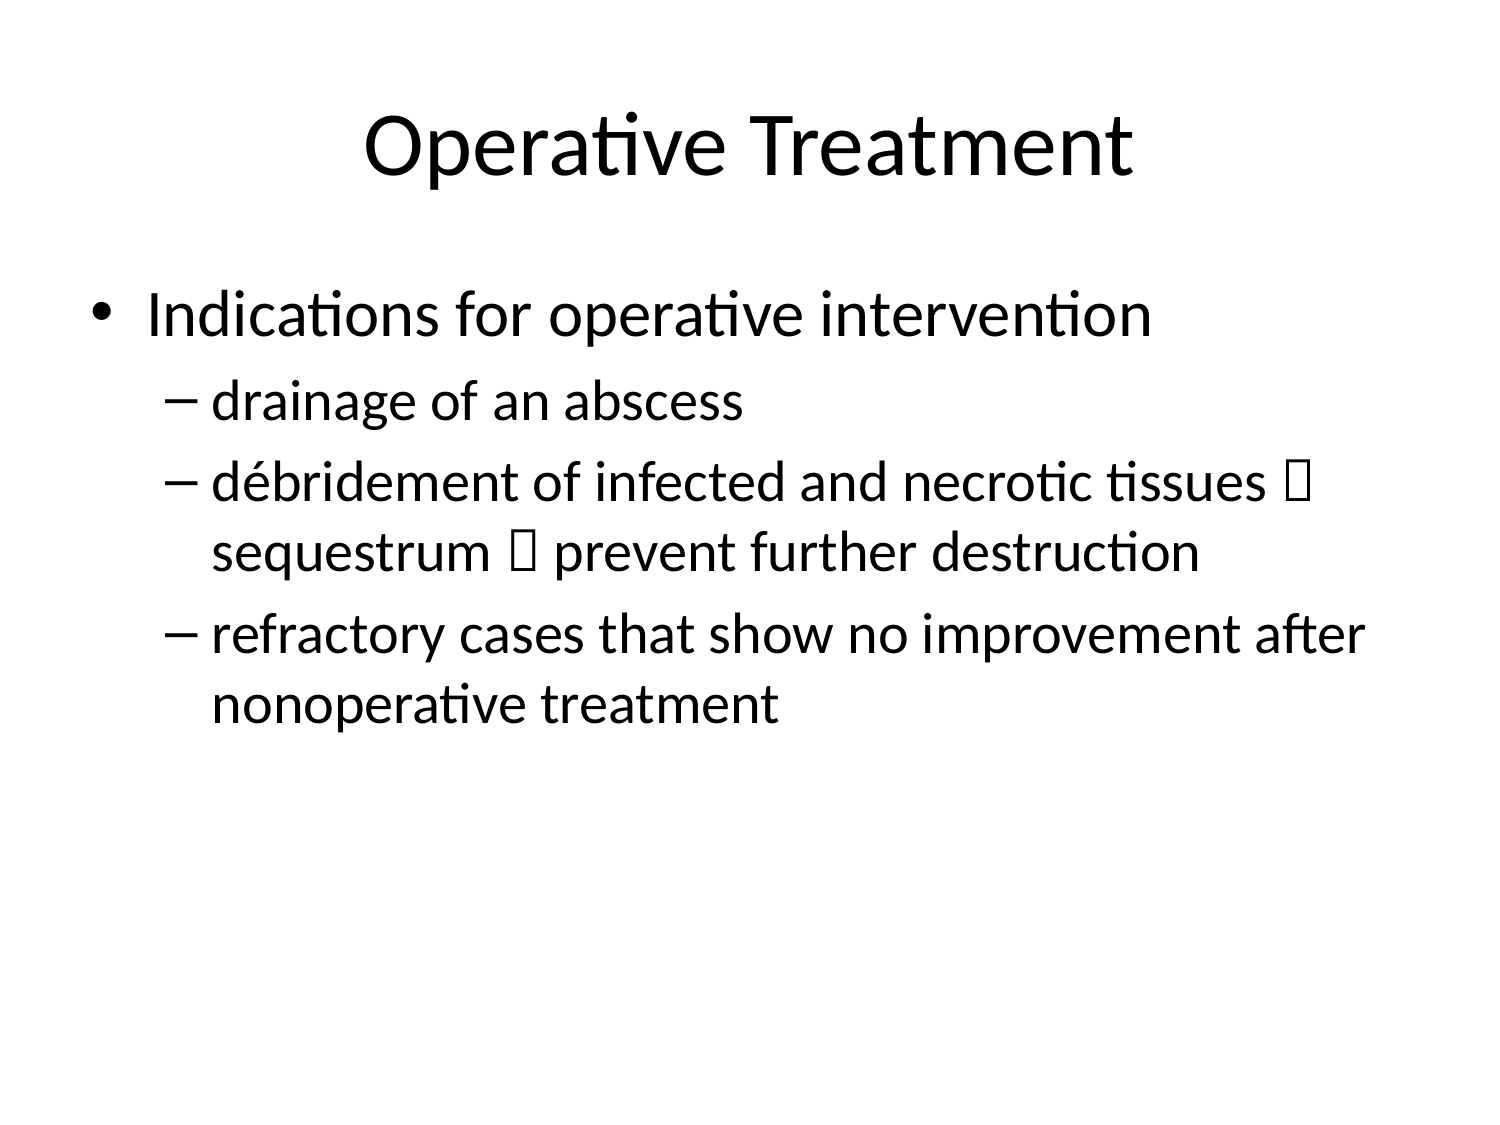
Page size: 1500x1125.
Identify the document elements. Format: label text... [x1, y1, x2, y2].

title Operative Treatment [75, 45, 1425, 233]
list Indications for operative intervention drainage of an abscess débridement of infected and necrotic tissues  sequestrum  prevent further destruction refractory cases that show no improvement after nonoperative treatment [75, 262, 1425, 1005]
